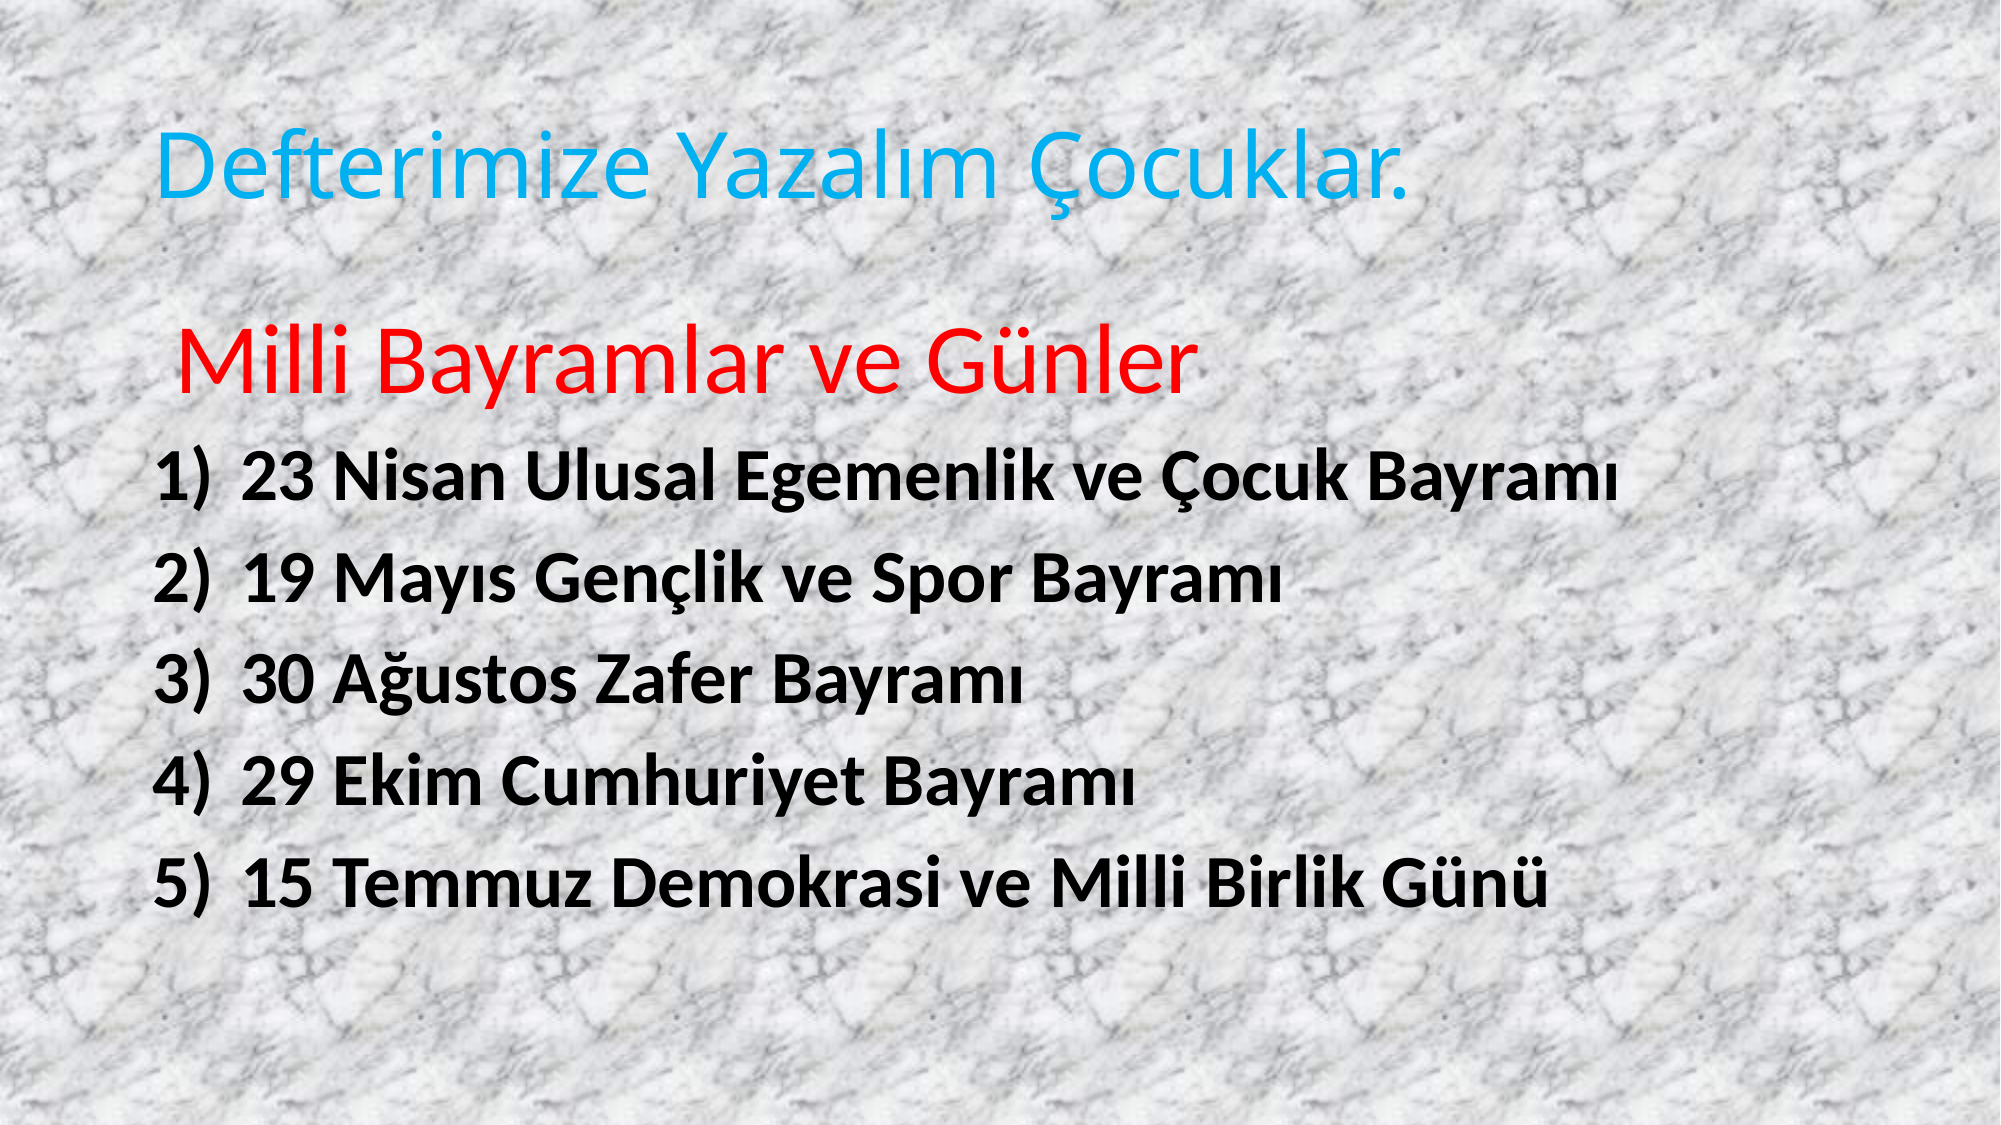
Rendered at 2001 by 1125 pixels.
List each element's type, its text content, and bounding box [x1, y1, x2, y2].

title Defterimize Yazalım Çocuklar. [137, 59, 1863, 278]
picture [0, 0, 2001, 1125]
list Milli Bayramlar ve Günler 23 Nisan Ulusal Egemenlik ve Çocuk Bayramı 19 Mayıs Gençlik ve Spor Bayramı 30 Ağustos Zafer Bayramı 29 Ekim Cumhuriyet Bayramı 15 Temmuz Demokrasi ve Milli Birlik Günü [137, 299, 1863, 1014]
